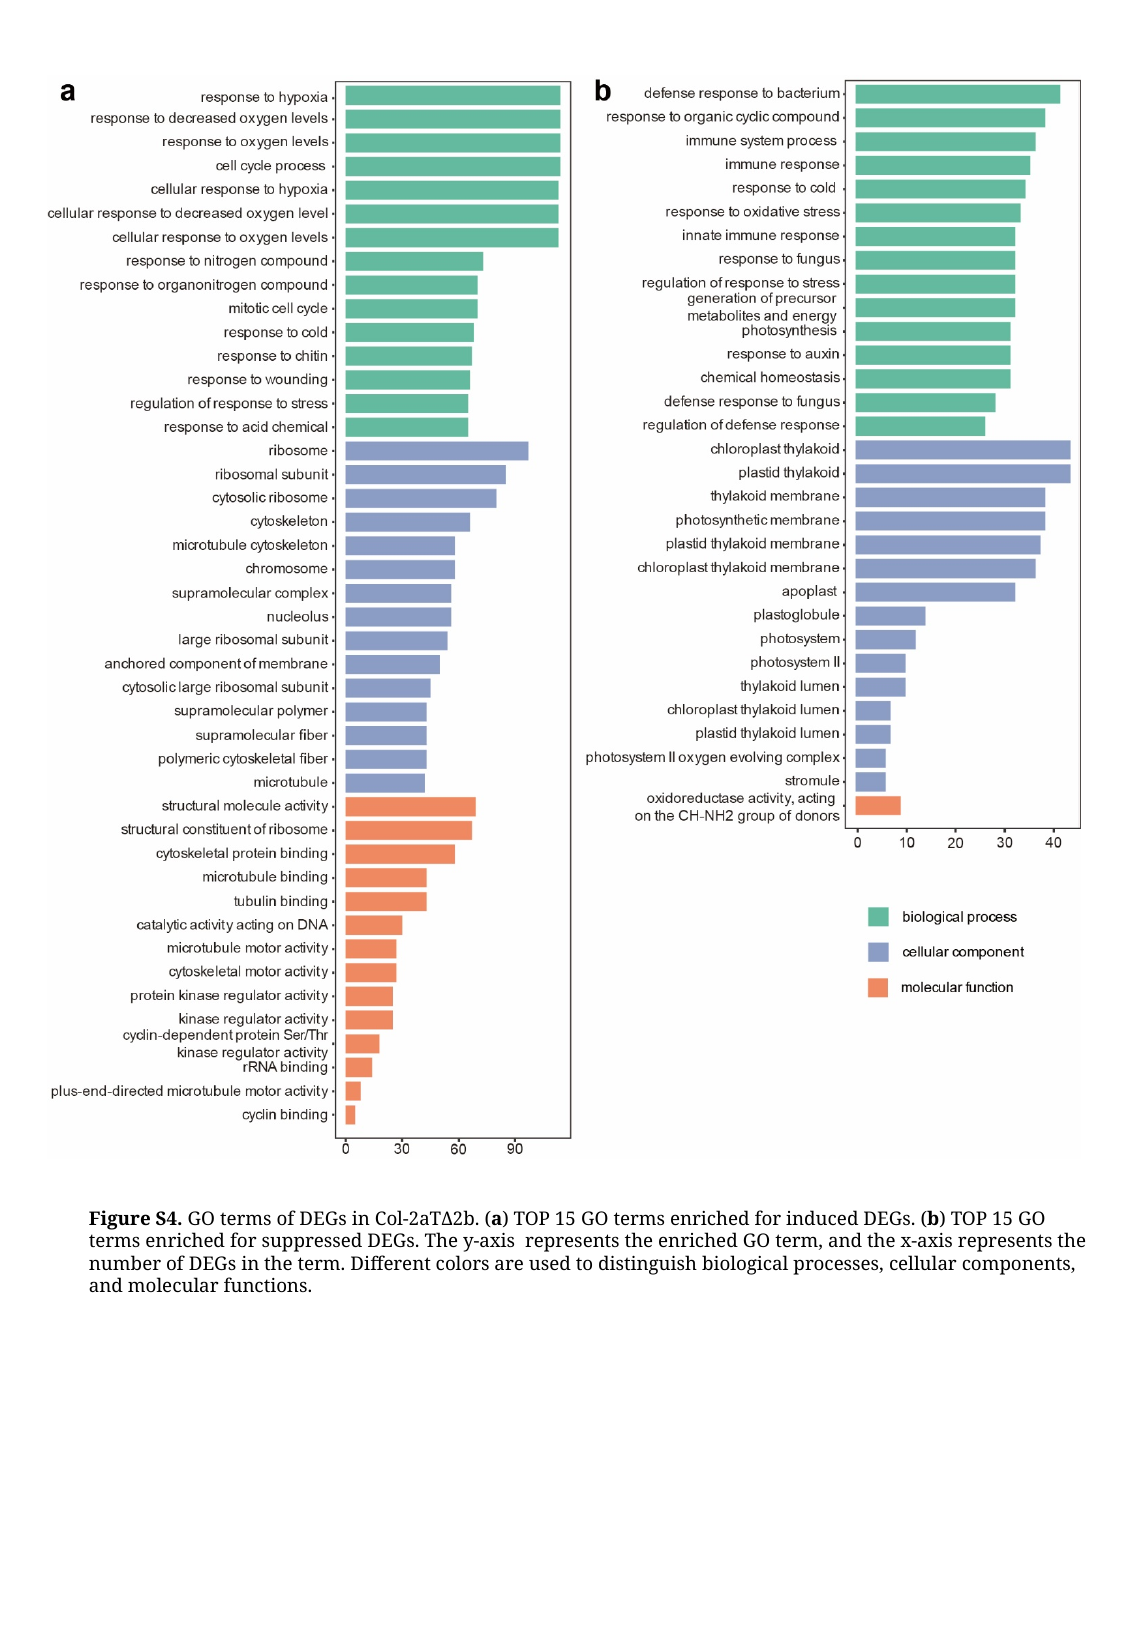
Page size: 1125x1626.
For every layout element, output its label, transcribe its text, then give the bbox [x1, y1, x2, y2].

picture [47, 75, 1081, 1159]
text_box Figure S4. GO terms of DEGs in Col-2aTΔ2b. (a) TOP 15 GO terms enriched for induced DEGs. (b) TOP 15 GO terms enriched for suppressed DEGs. The y-axis represents the enriched GO term, and the x-axis represents the number of DEGs in the term. Different colors are used to distinguish biological processes, cellular components, and molecular functions. [74, 1199, 1105, 1304]
